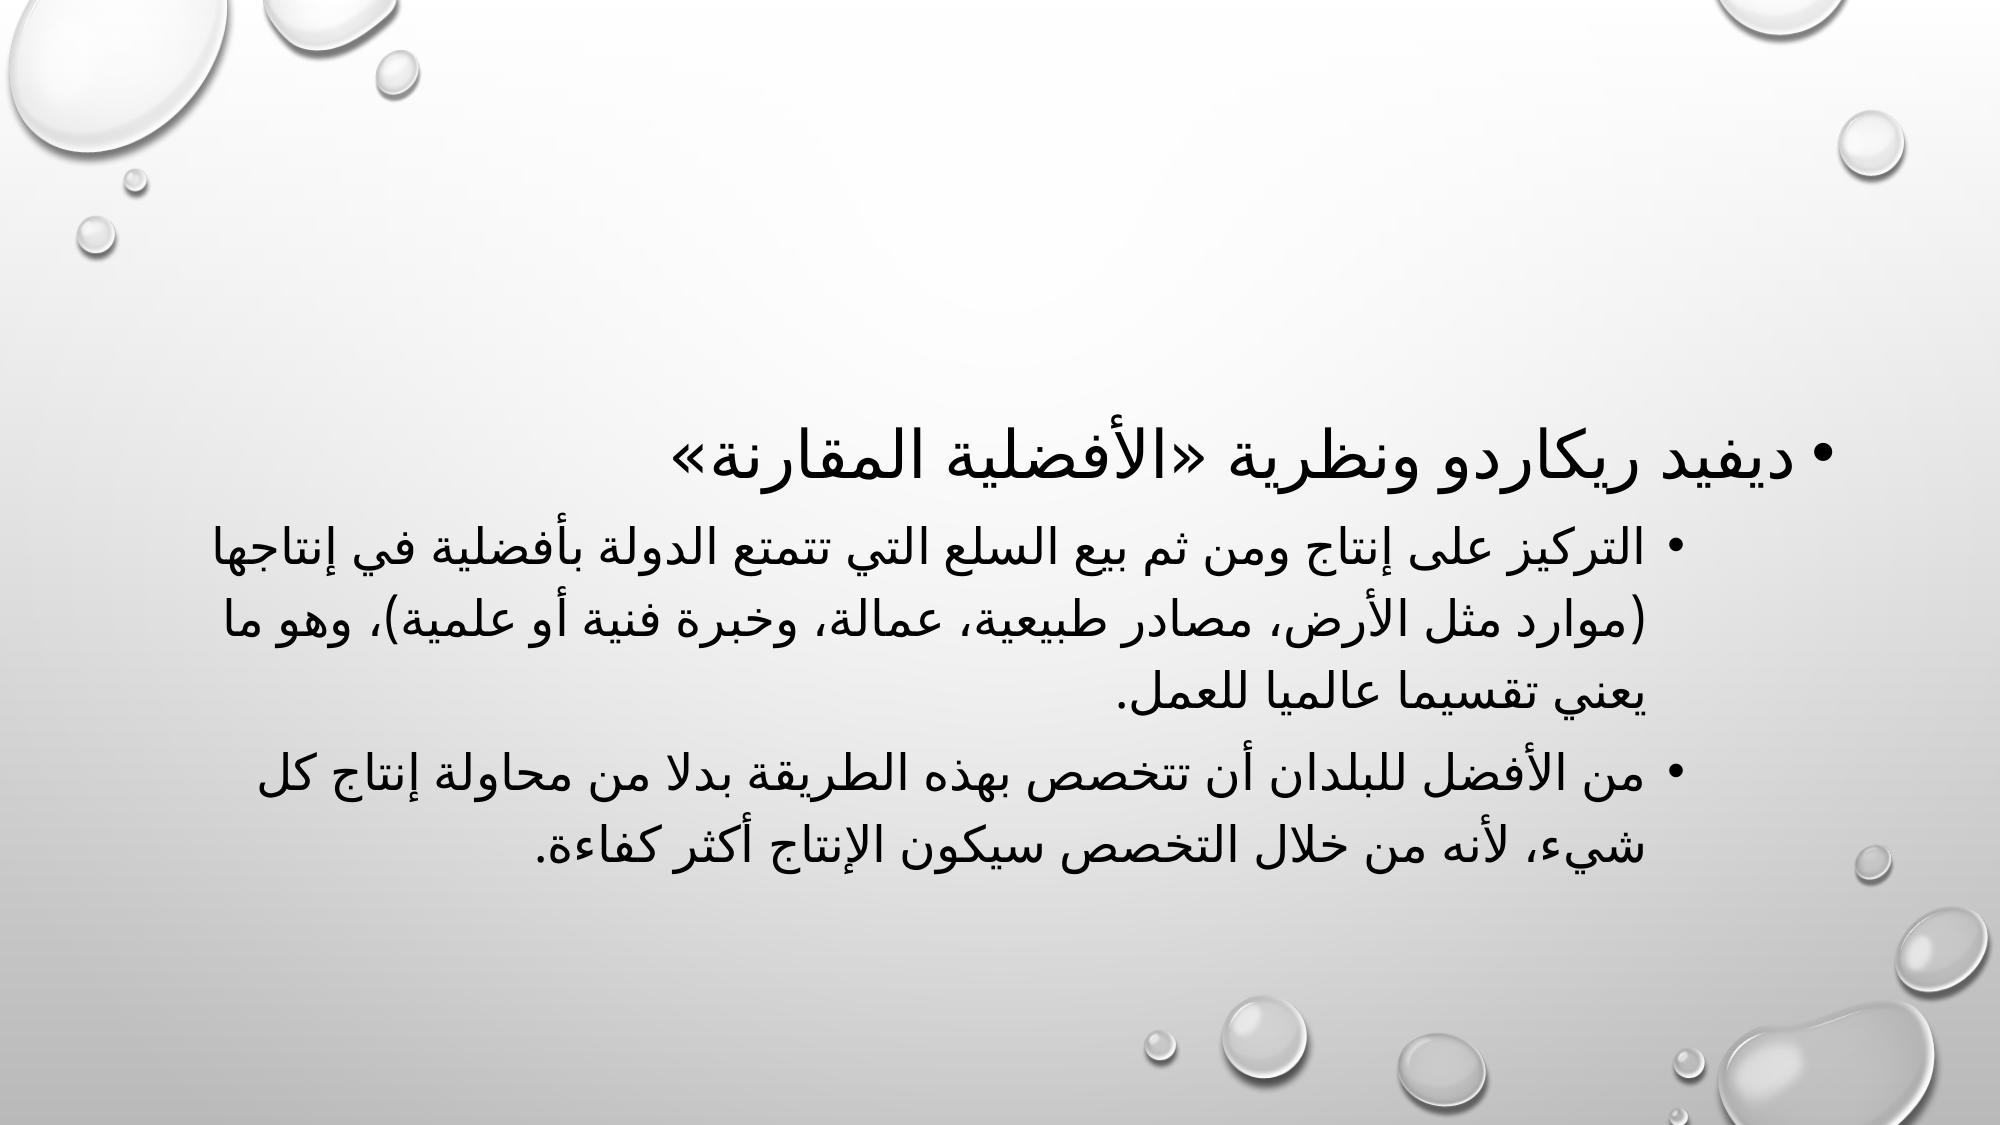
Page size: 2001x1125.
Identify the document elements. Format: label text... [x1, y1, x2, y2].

picture [0, 0, 2000, 1125]
list ديفيد ريكاردو ونظرية «الأفضلية المقارنة» التركيز على إنتاج ومن ثم بيع السلع التي تتمتع الدولة بأفضلية في إنتاجها (موارد مثل الأرض، مصادر طبيعية، عمالة، وخبرة فنية أو علمية)، وهو ما يعني تقسيما عالميا للعمل. من الأفضل للبلدان أن تتخصص بهذه الطريقة بدلا من محاولة إنتاج كل شيء، لأنه من خلال التخصص سيكون الإنتاج أكثر كفاءة. [149, 388, 1850, 950]
